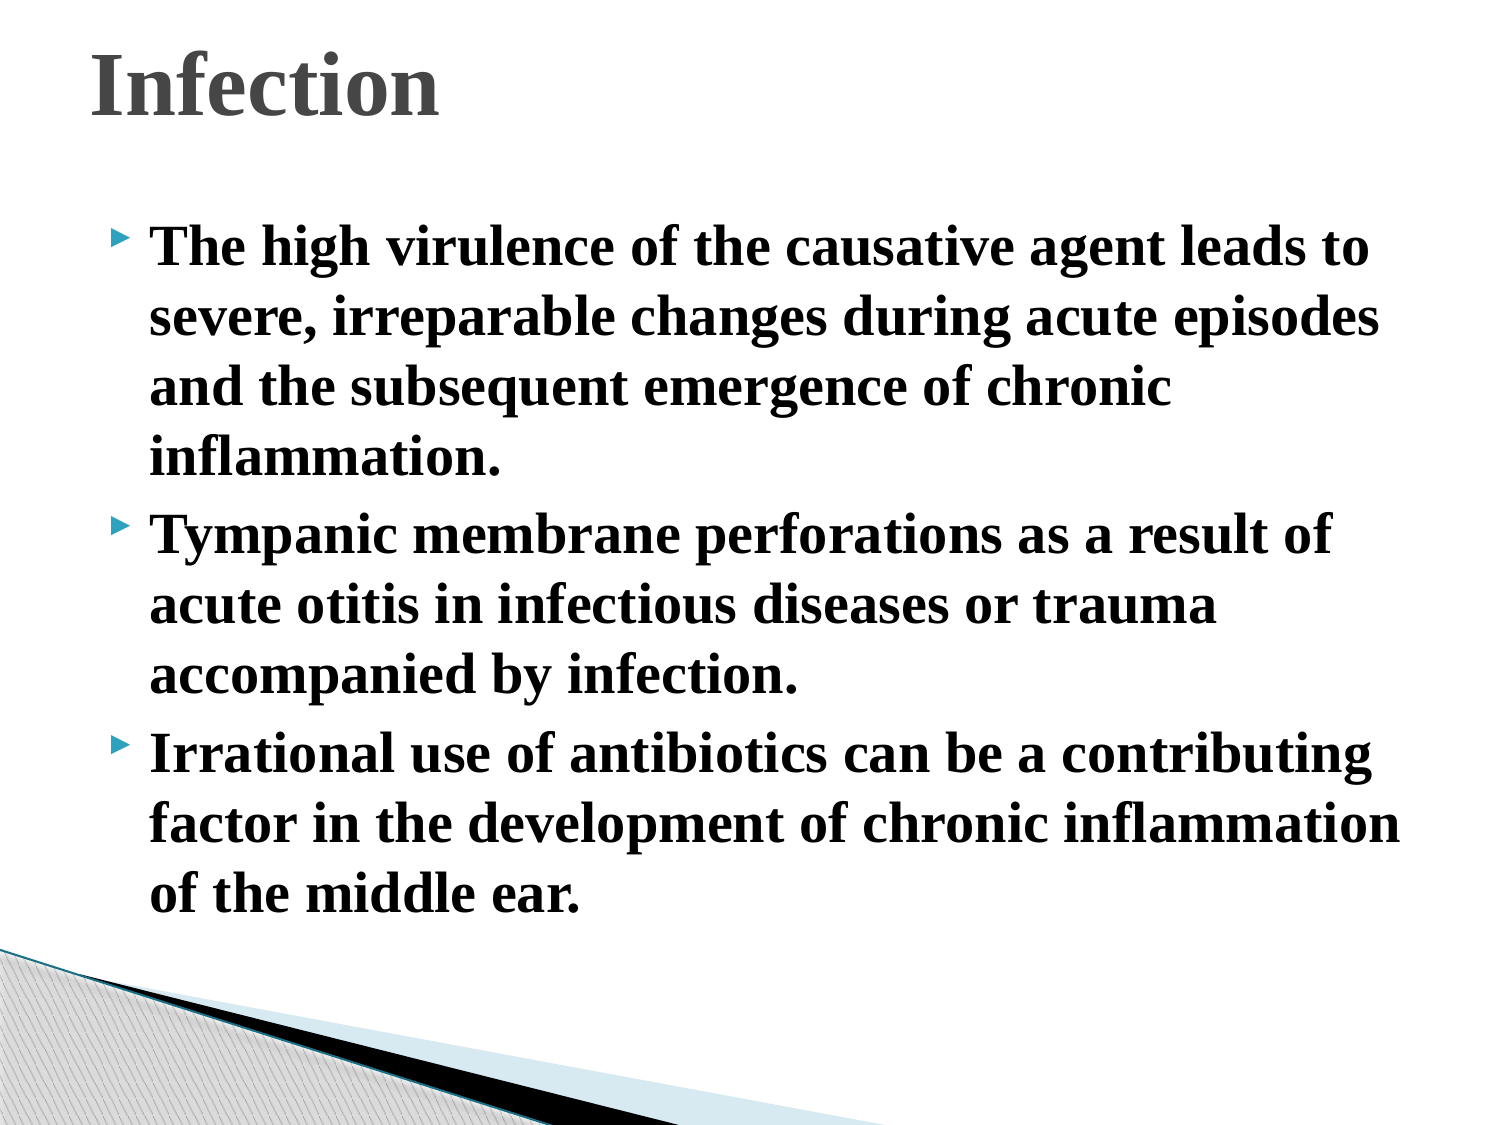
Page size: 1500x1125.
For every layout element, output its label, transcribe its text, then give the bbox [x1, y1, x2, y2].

title Infection [75, 12, 1425, 146]
list The high virulence of the causative agent leads to severe, irreparable changes during acute episodes and the subsequent emergence of chronic inflammation. Tympanic membrane perforations as a result of acute otitis in infectious diseases or trauma accompanied by infection. Irrational use of antibiotics can be a contributing factor in the development of chronic inflammation of the middle ear. [75, 200, 1425, 1113]
